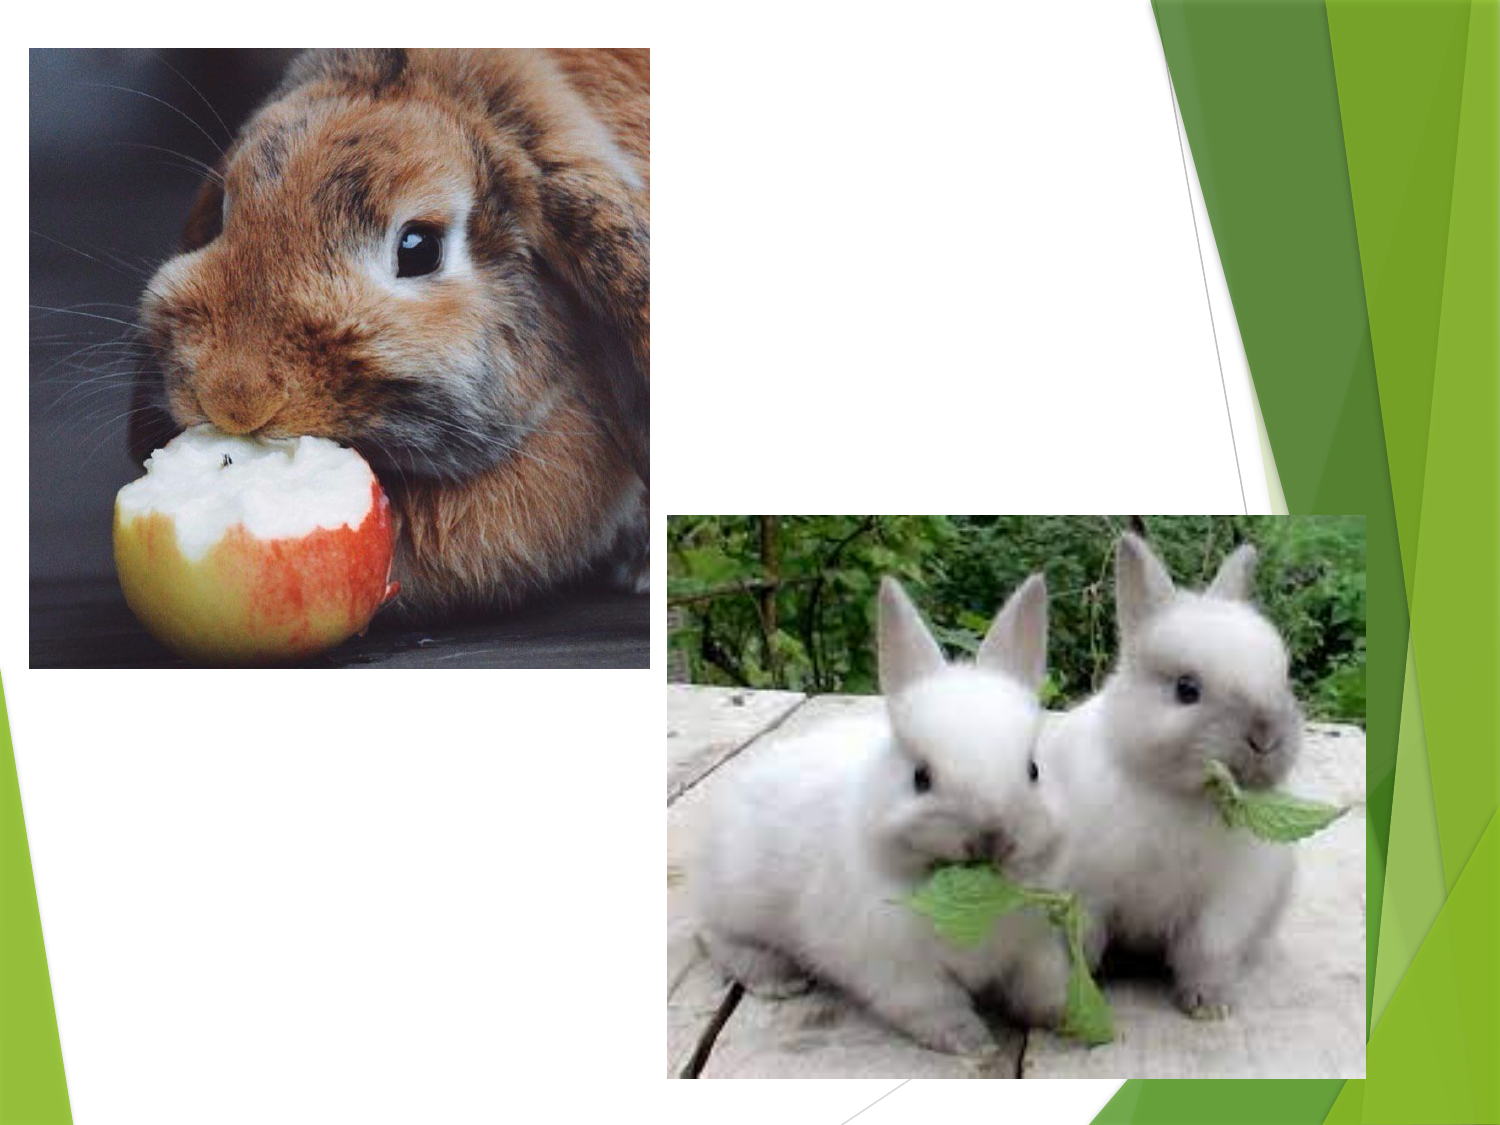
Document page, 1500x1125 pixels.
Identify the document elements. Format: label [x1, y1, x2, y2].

picture [28, 48, 650, 670]
picture [666, 514, 1366, 1080]
